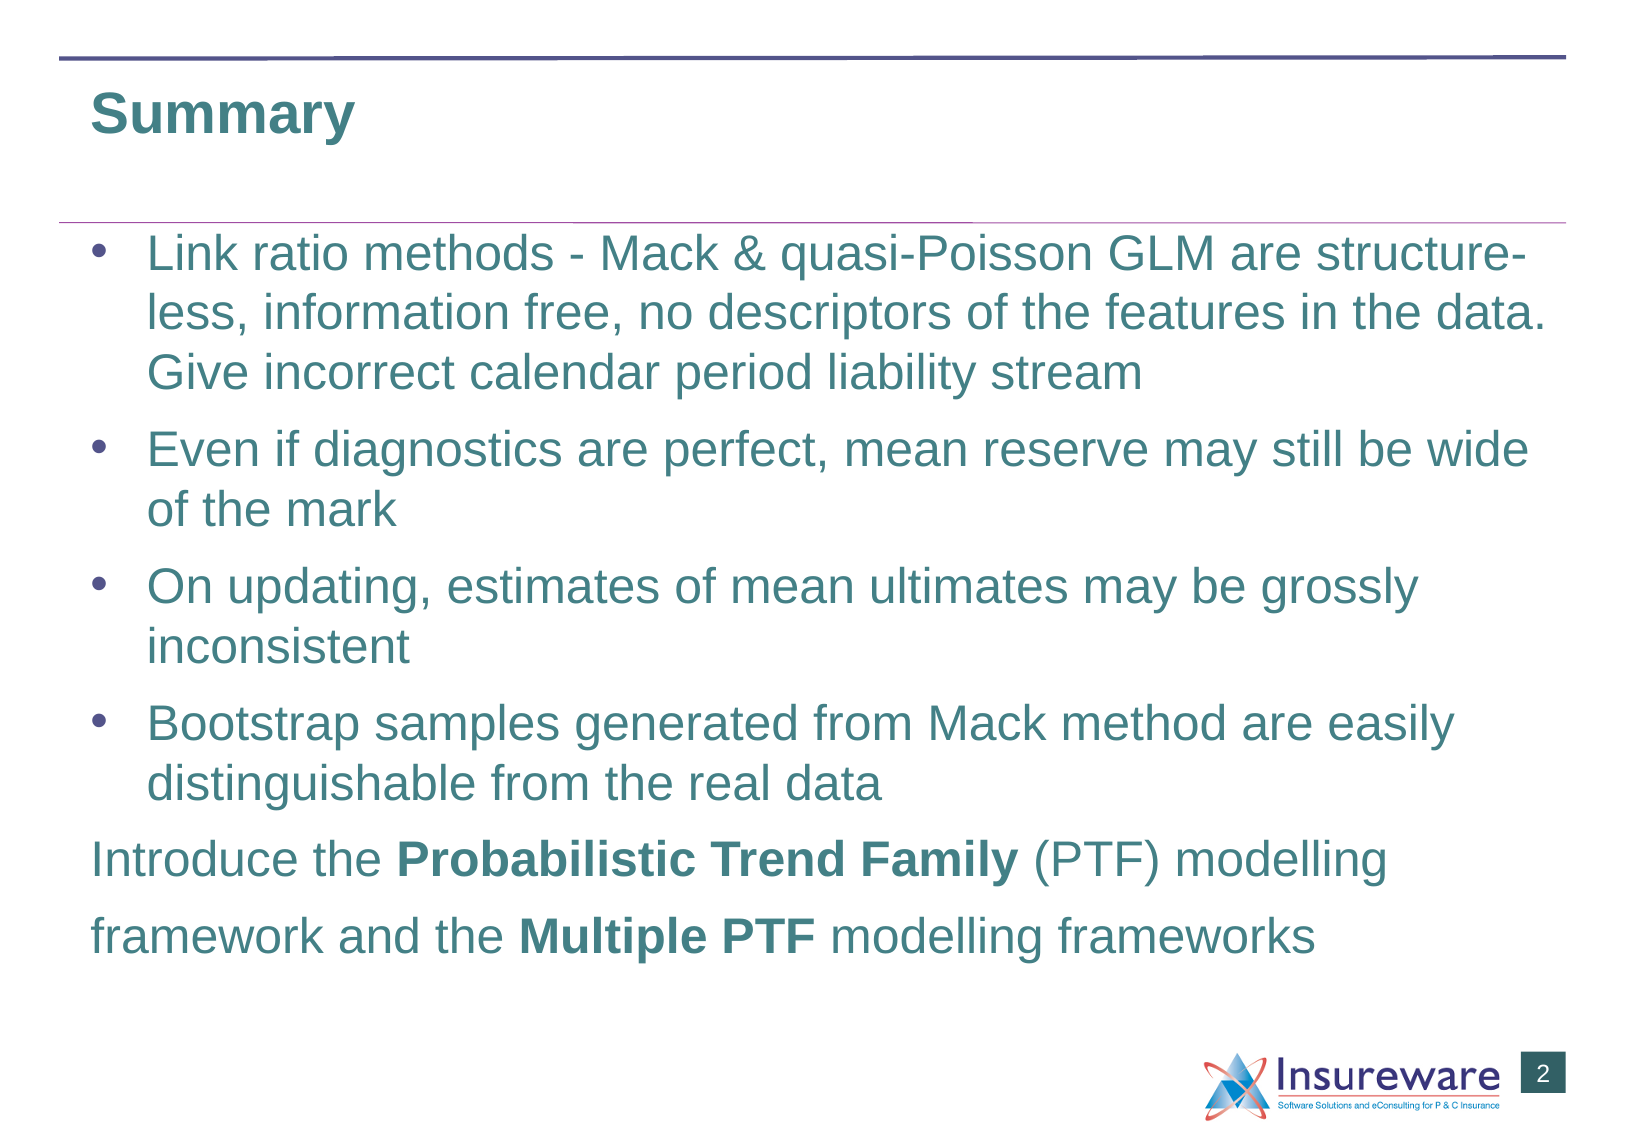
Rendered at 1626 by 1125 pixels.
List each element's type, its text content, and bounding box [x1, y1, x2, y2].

list Link ratio methods - Mack & quasi-Poisson GLM are structure-less, information free, no descriptors of the features in the data. Give incorrect calendar period liability stream Even if diagnostics are perfect, mean reserve may still be wide of the mark On updating, estimates of mean ultimates may be grossly inconsistent Bootstrap samples generated from Mack method are easily distinguishable from the real data Introduce the Probabilistic Trend Family (PTF) modelling framework and the Multiple PTF modelling frameworks [90, 219, 1568, 1006]
picture [1202, 1052, 1500, 1122]
title Summary [90, 79, 1568, 204]
slide_number 1 [1520, 1051, 1566, 1093]
